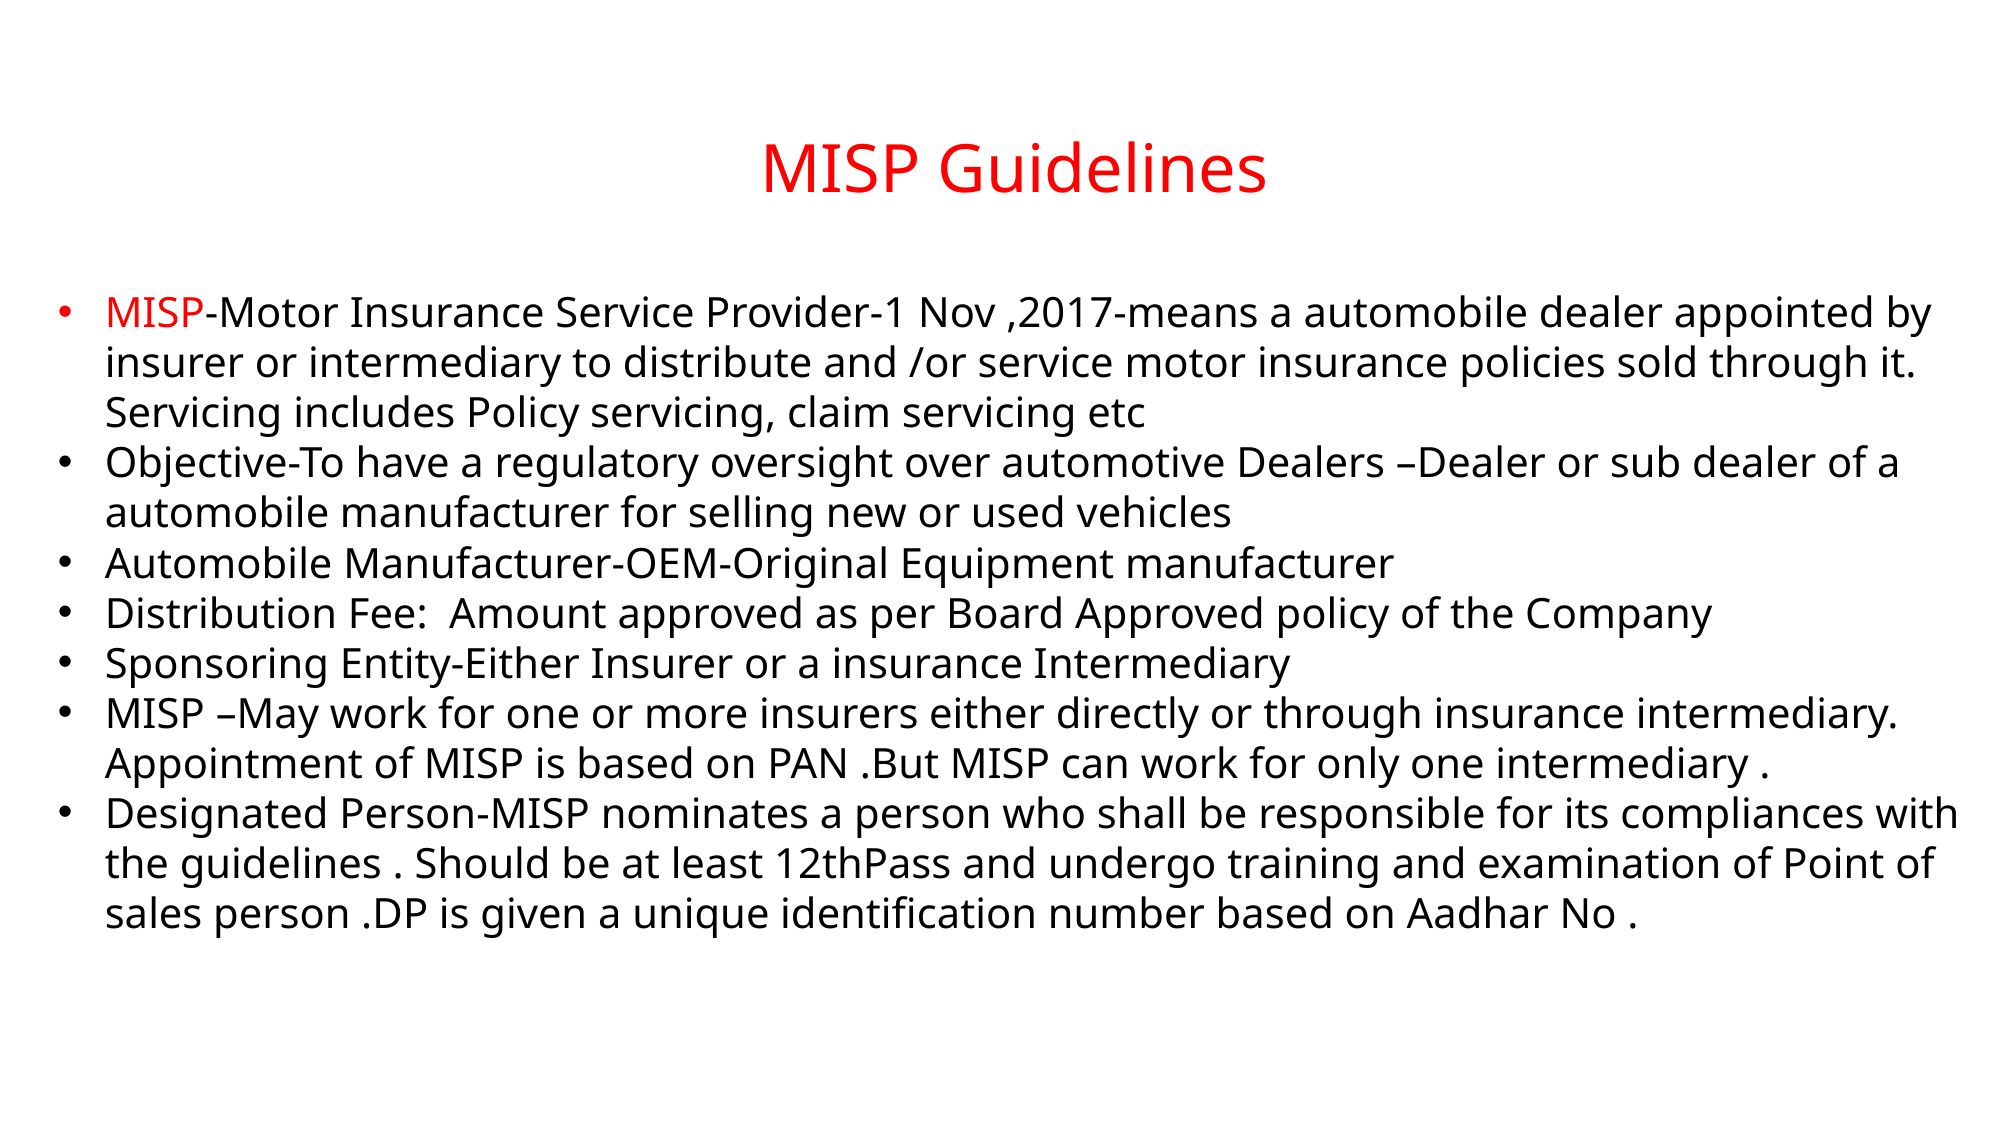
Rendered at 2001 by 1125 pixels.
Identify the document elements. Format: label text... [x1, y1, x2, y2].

text_box MISP Guidelines MISP-Motor Insurance Service Provider-1 Nov ,2017-means a automobile dealer appointed by insurer or intermediary to distribute and /or service motor insurance policies sold through it. Servicing includes Policy servicing, claim servicing etc Objective-To have a regulatory oversight over automotive Dealers –Dealer or sub dealer of a automobile manufacturer for selling new or used vehicles Automobile Manufacturer-OEM-Original Equipment manufacturer Distribution Fee: Amount approved as per Board Approved policy of the Company Sponsoring Entity-Either Insurer or a insurance Intermediary MISP –May work for one or more insurers either directly or through insurance intermediary. Appointment of MISP is based on PAN .But MISP can work for only one intermediary . Designated Person-MISP nominates a person who shall be responsible for its compliances with the guidelines . Should be at least 12thPass and undergo training and examination of Point of sales person .DP is given a unique identification number based on Aadhar No . [43, 118, 1987, 944]
